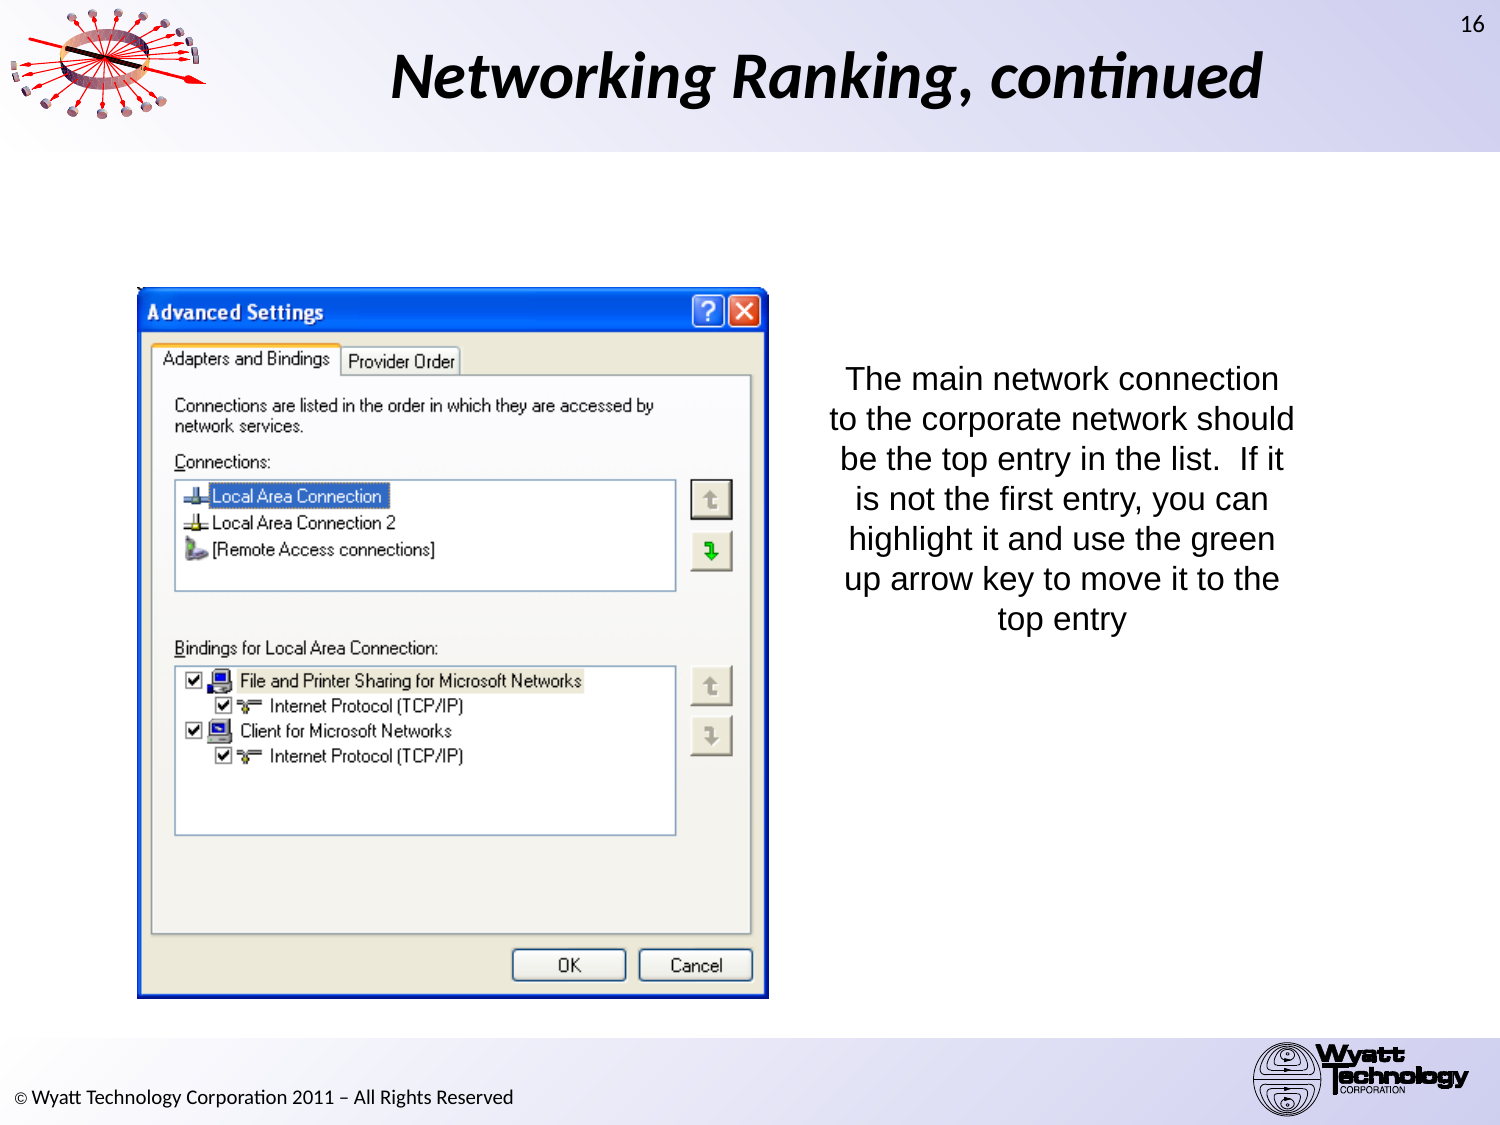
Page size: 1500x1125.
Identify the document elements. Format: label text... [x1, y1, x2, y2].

title Networking Ranking, continued [217, 25, 1438, 120]
picture [137, 287, 769, 999]
text_box The main network connection to the corporate network should be the top entry in the list. If it is not the first entry, you can highlight it and use the green up arrow key to move it to the top entry [812, 349, 1313, 645]
